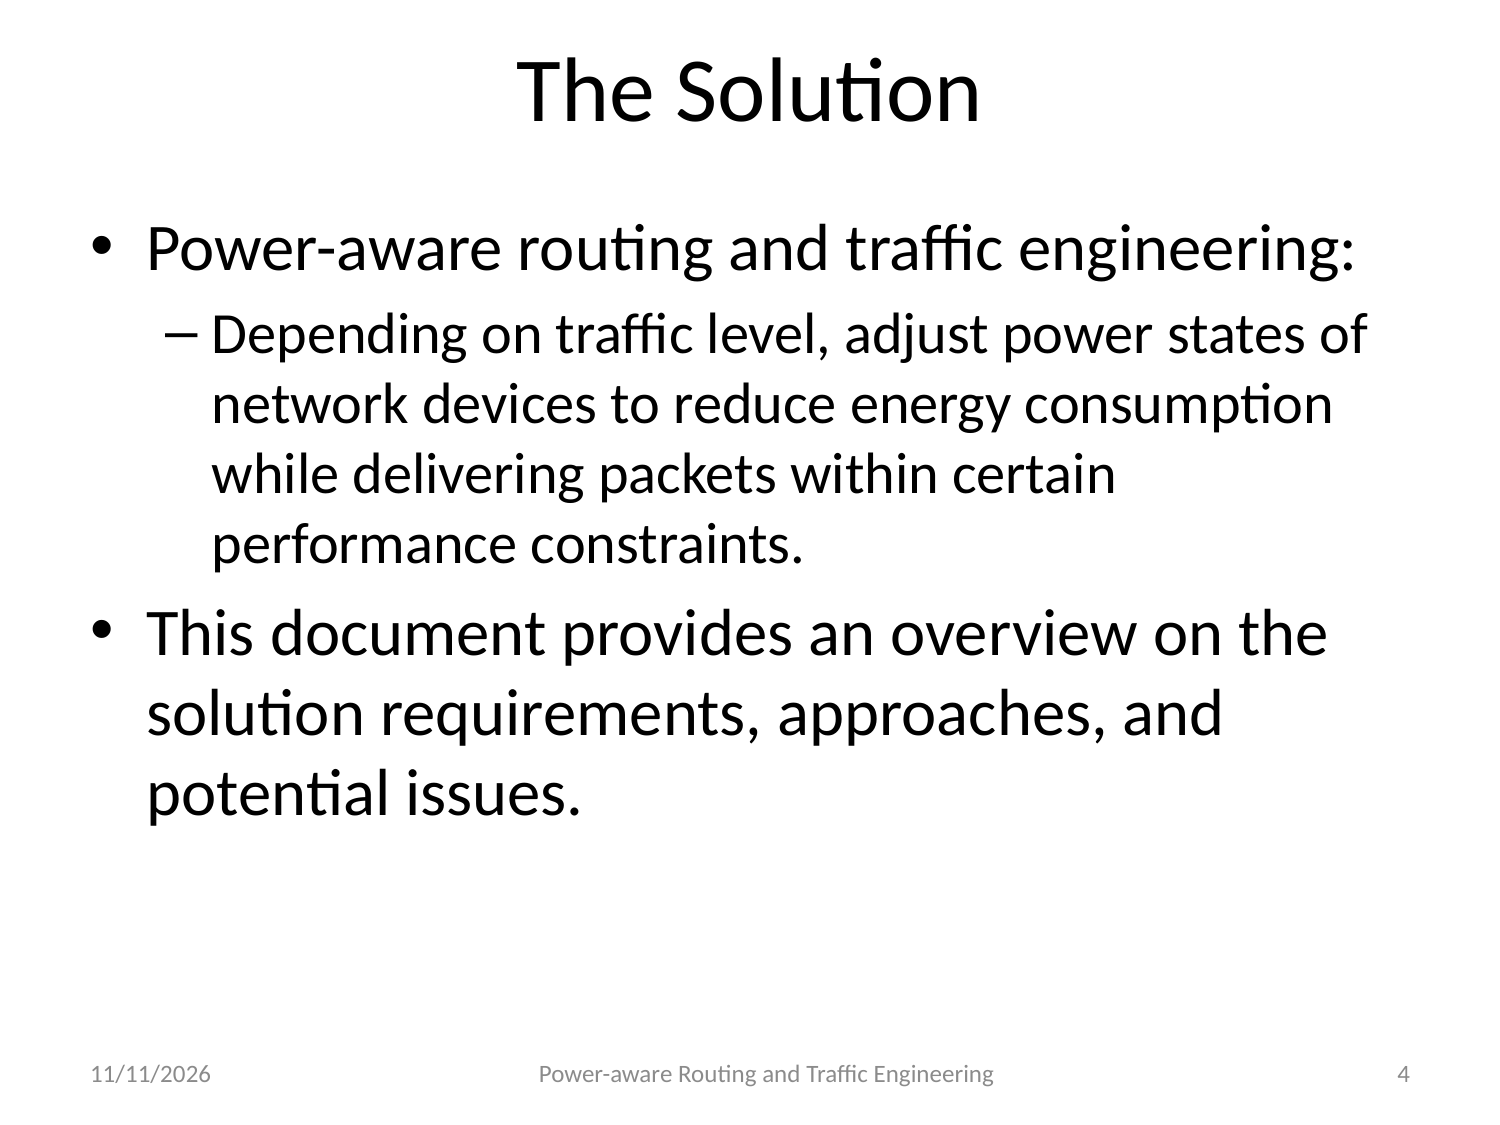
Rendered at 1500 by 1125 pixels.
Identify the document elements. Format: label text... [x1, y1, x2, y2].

title The Solution [75, 20, 1425, 149]
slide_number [75, 1042, 425, 1103]
footer Power-aware Routing and Traffic Engineering [512, 1042, 1022, 1103]
list Power-aware routing and traffic engineering: Depending on traffic level, adjust power states of network devices to reduce energy consumption while delivering packets within certain performance constraints. This document provides an overview on the solution requirements, approaches, and potential issues. [75, 196, 1425, 1005]
slide_number 4 [1074, 1042, 1425, 1103]
